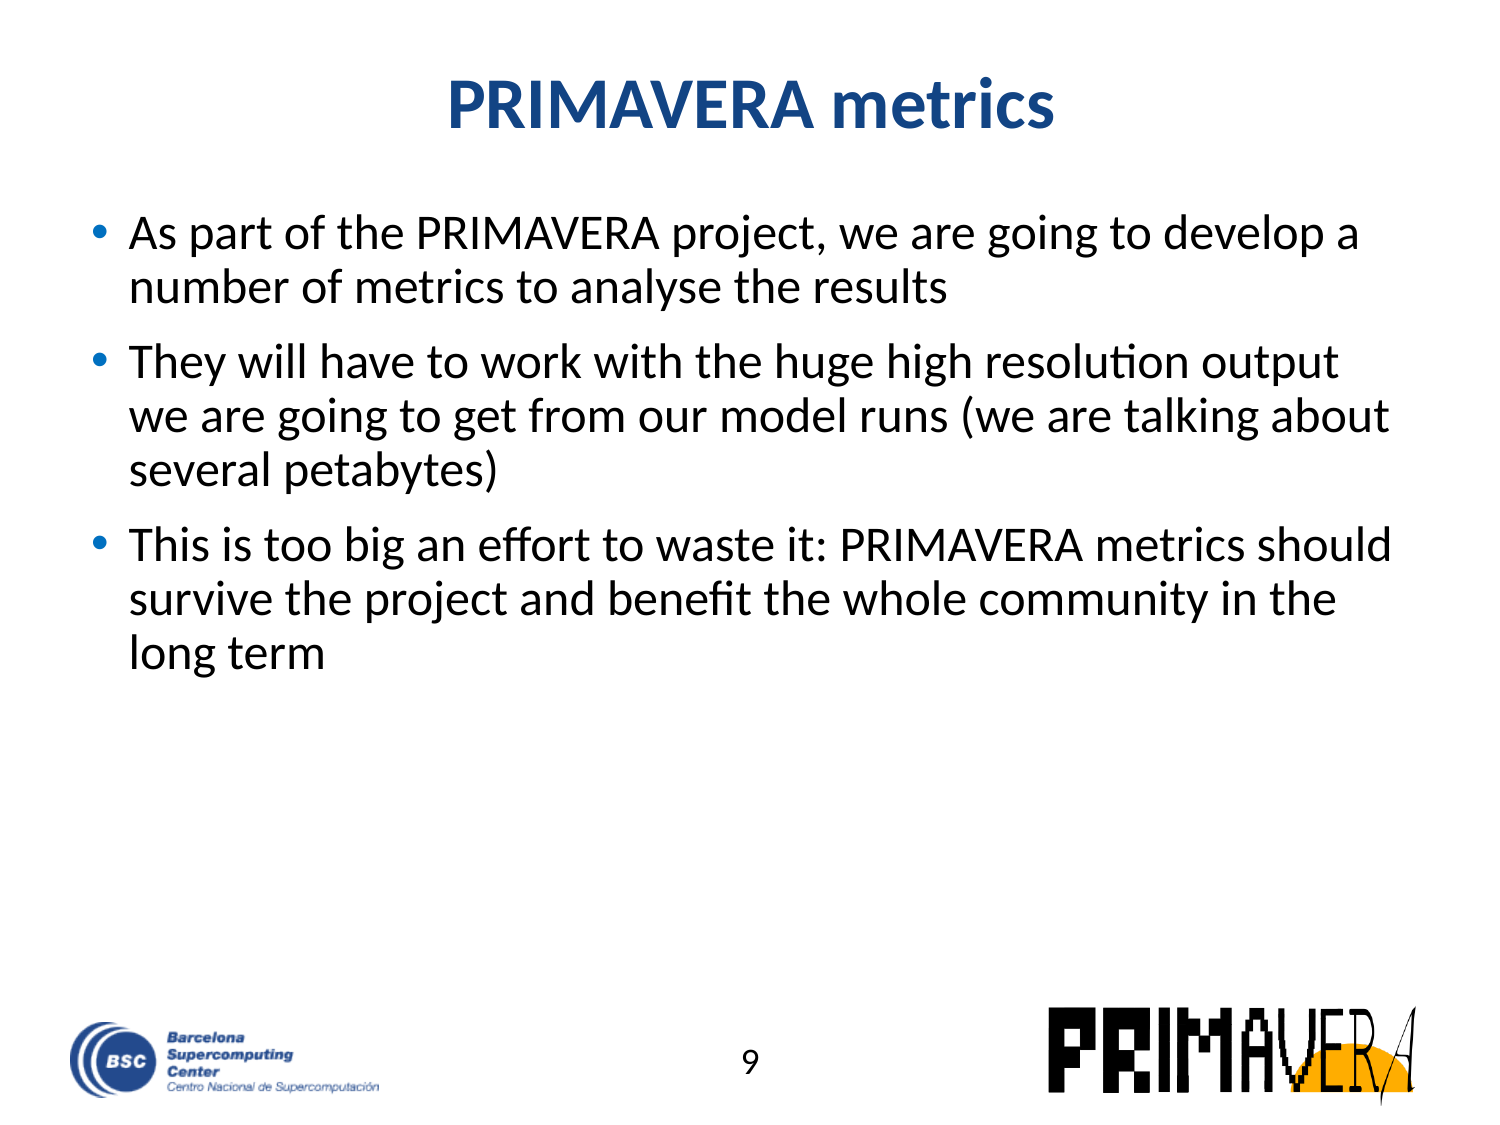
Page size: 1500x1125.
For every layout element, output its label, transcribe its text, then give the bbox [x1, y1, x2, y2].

title PRIMAVERA metrics [76, 35, 1427, 174]
picture [70, 1022, 379, 1098]
list As part of the PRIMAVERA project, we are going to develop a number of metrics to analyse the results They will have to work with the huge high resolution output we are going to get from our model runs (we are talking about several petabytes) This is too big an effort to waste it: PRIMAVERA metrics should survive the project and benefit the whole community in the long term [76, 199, 1427, 993]
picture [1034, 991, 1430, 1106]
